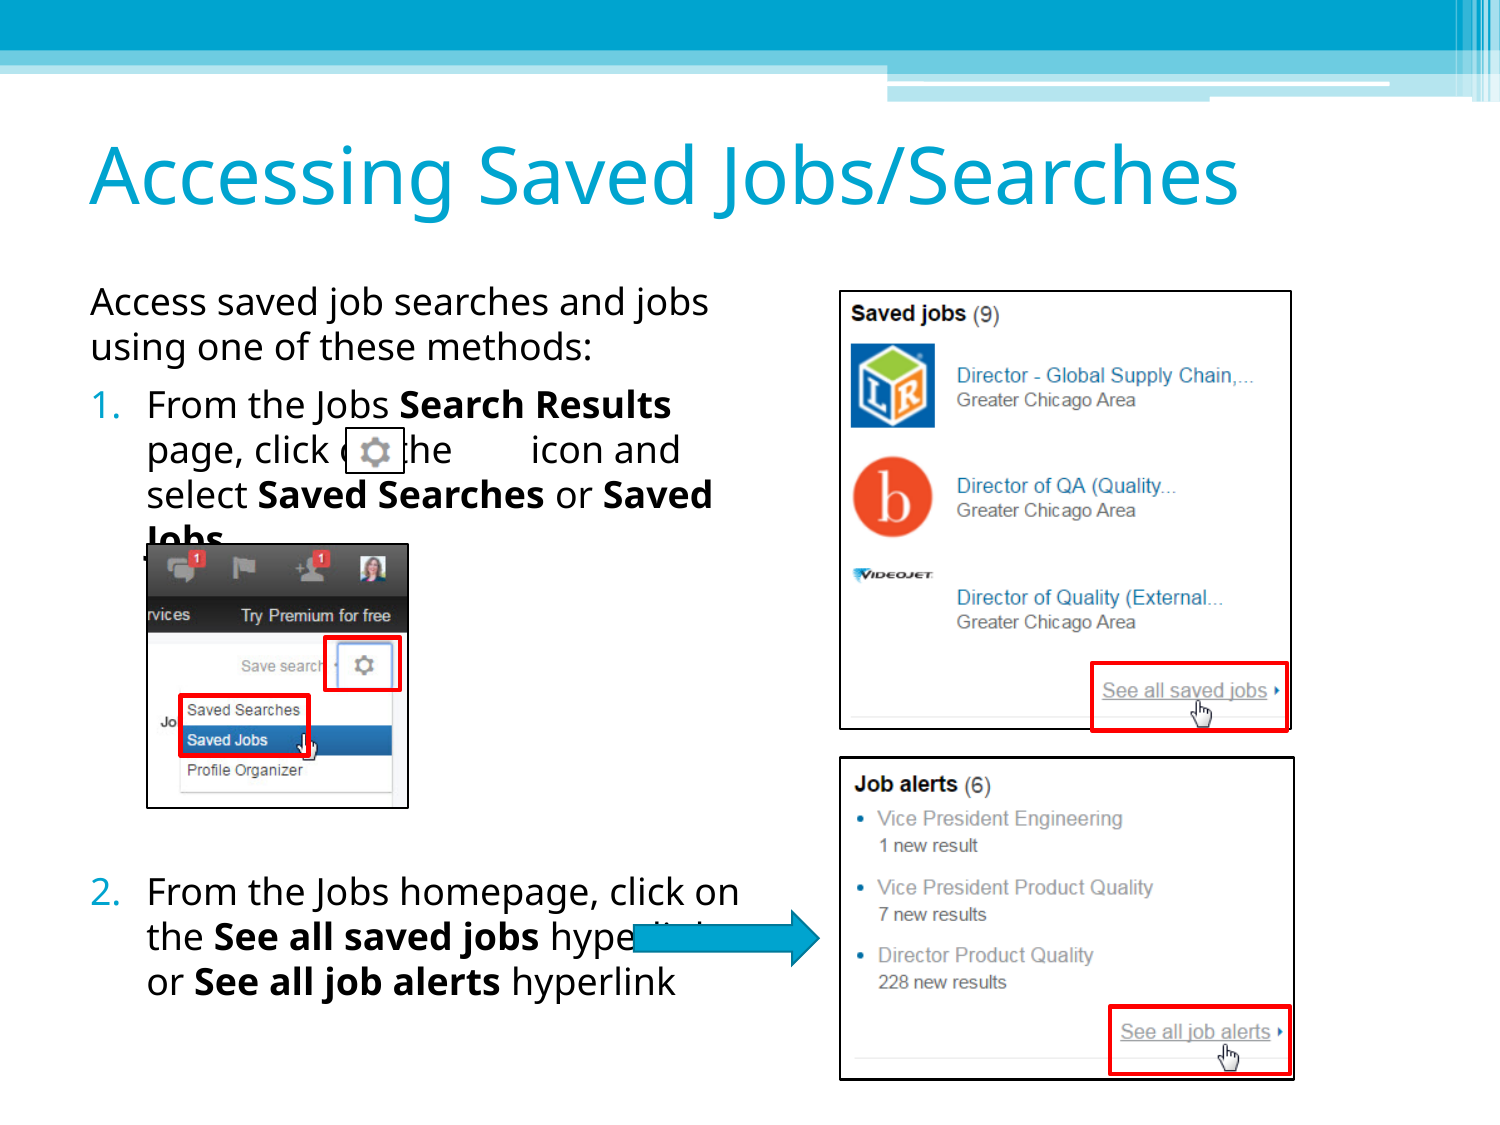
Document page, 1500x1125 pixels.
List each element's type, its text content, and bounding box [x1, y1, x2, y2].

text_box Access saved job searches and jobs using one of these methods: From the Jobs Search Results page, click on the icon and select Saved Searches or Saved Jobs From the Jobs homepage, click on the See all saved jobs hyperlink or See all job alerts hyperlink [65, 270, 766, 1011]
picture [346, 429, 404, 472]
text_box [632, 909, 821, 968]
picture [147, 545, 407, 807]
title Accessing Saved Jobs/Searches [75, 85, 1485, 261]
picture [841, 291, 1291, 729]
picture [841, 758, 1293, 1079]
